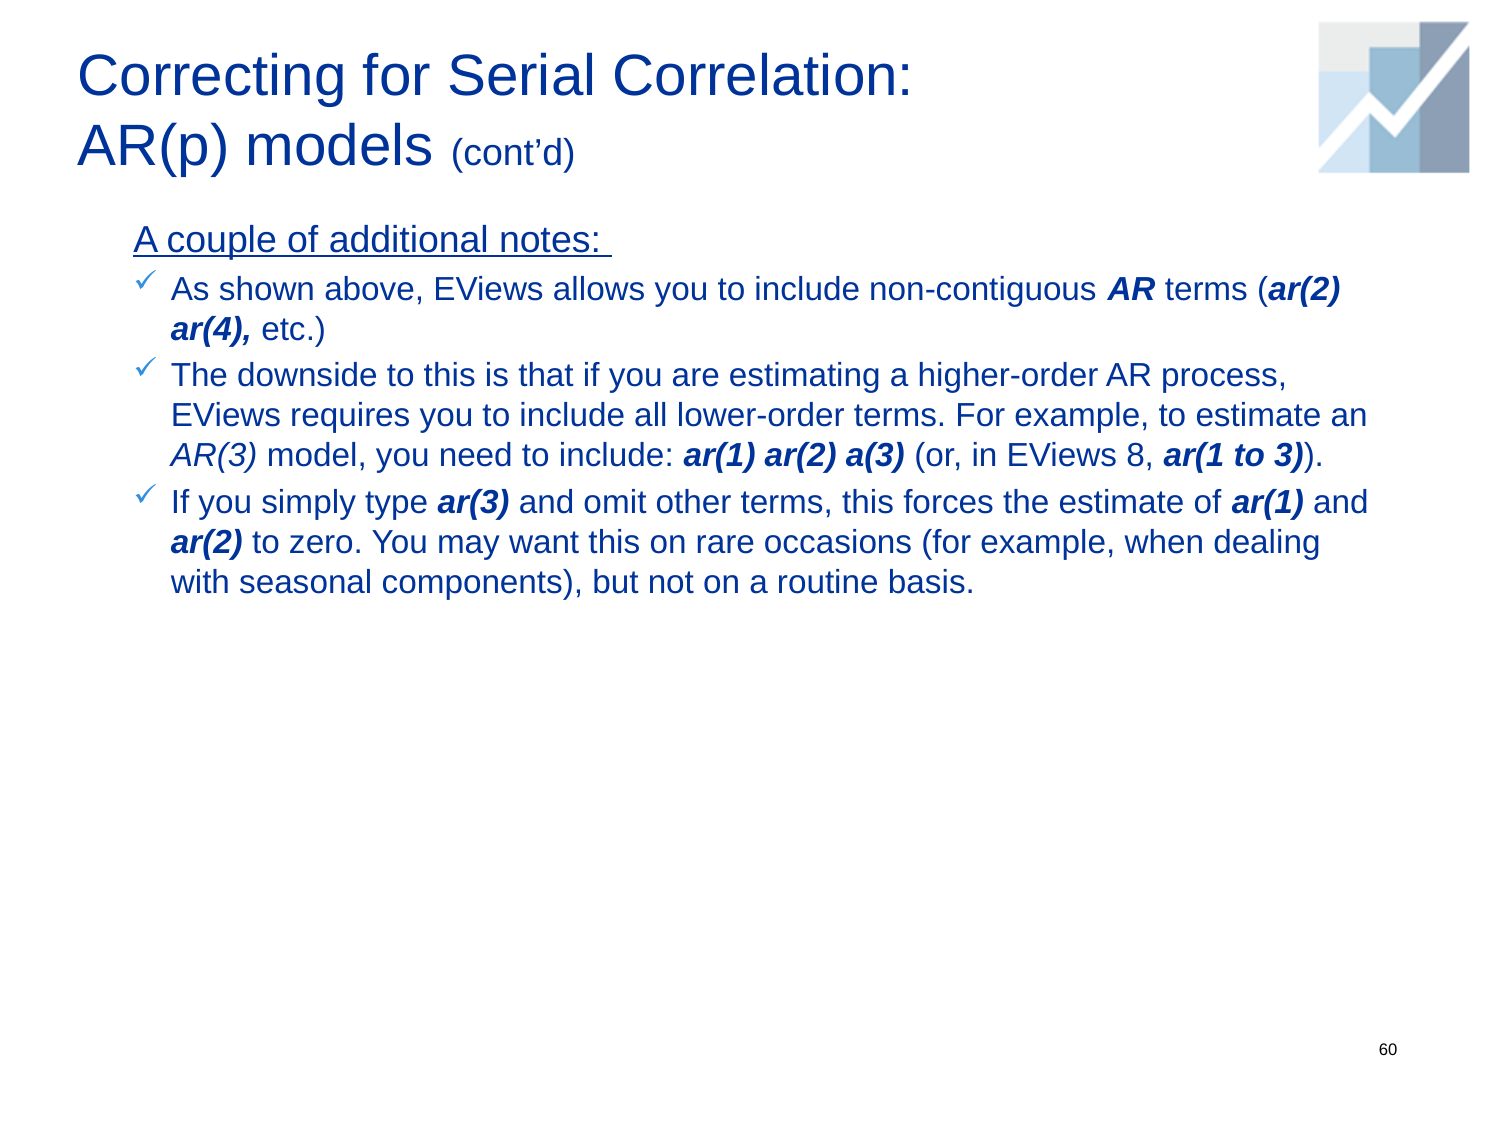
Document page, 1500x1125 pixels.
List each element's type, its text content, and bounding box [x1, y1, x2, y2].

picture [1300, 11, 1479, 181]
text_box A couple of additional notes: As shown above, EViews allows you to include non-contiguous AR terms (ar(2) ar(4), etc.) The downside to this is that if you are estimating a higher-order AR process, EViews requires you to include all lower-order terms. For example, to estimate an AR(3) model, you need to include: ar(1) ar(2) a(3) (or, in EViews 8, ar(1 to 3)). If you simply type ar(3) and omit other terms, this forces the estimate of ar(1) and ar(2) to zero. You may want this on rare occasions (for example, when dealing with seasonal components), but not on a routine basis. [90, 207, 1387, 652]
slide_number 60 [1262, 1015, 1413, 1067]
title Correcting for Serial Correlation: AR(p) models (cont’d) [62, 0, 1297, 185]
